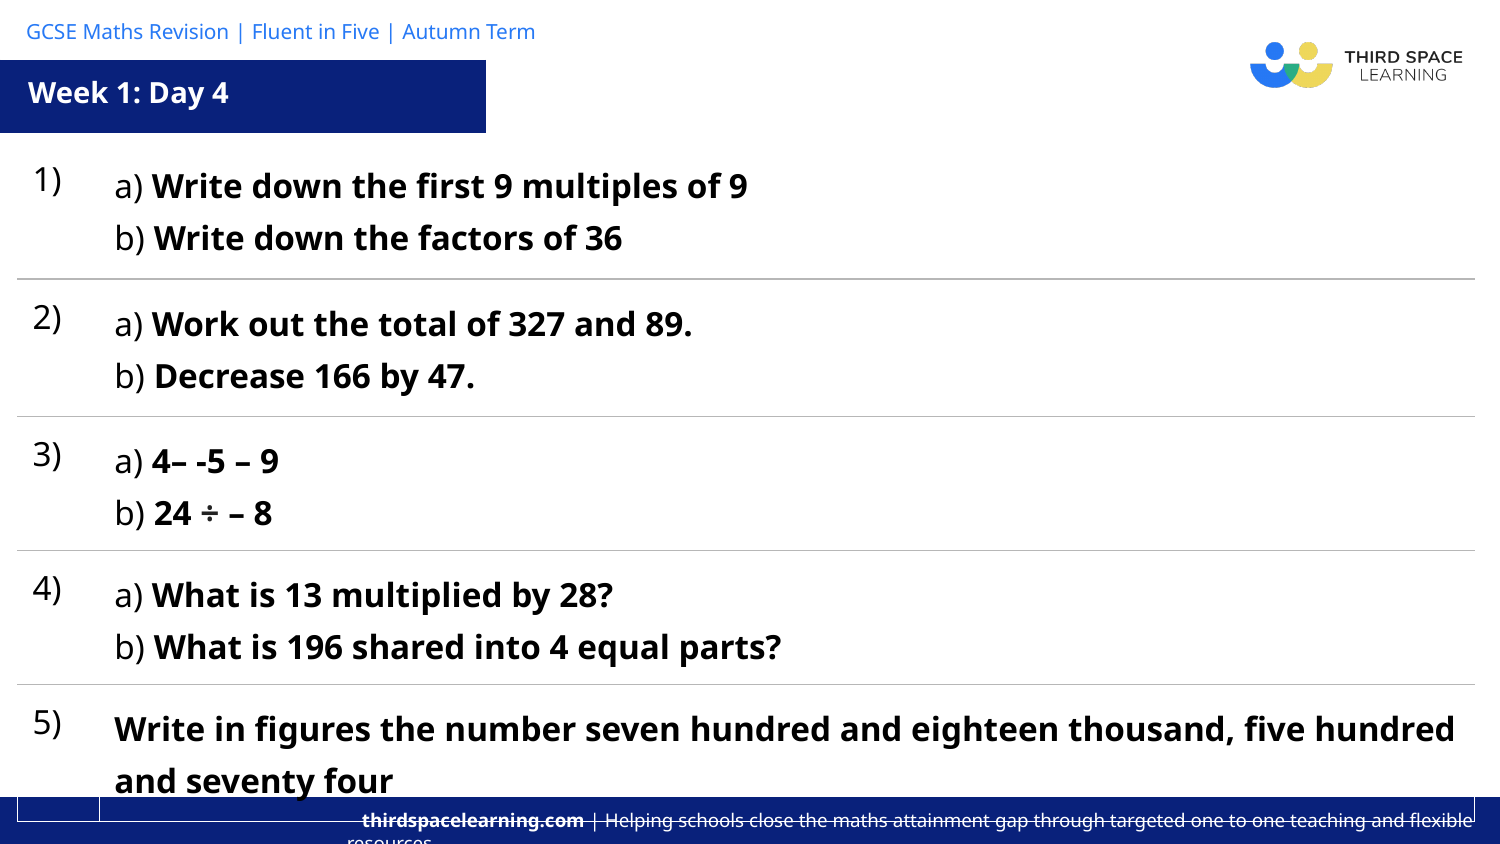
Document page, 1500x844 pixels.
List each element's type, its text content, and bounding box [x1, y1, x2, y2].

table_cell a) Work out the total of 327 and 89. b) Decrease 166 by 47. [100, 280, 1474, 416]
table_cell a) 4– -5 – 9 b) 24 ÷ – 8 [100, 417, 1474, 550]
text_box Week 1: Day 4 [13, 59, 383, 125]
table_cell Write in figures the number seven hundred and eighteen thousand, five hundred and seventy four [100, 685, 1474, 821]
table_cell 5) [18, 685, 99, 821]
picture [1250, 33, 1465, 99]
table_header 1) [18, 142, 99, 278]
table_cell a) What is 13 multiplied by 28? b) What is 196 shared into 4 equal parts? [100, 551, 1474, 684]
table_cell 4) [18, 551, 99, 684]
table_cell 2) [18, 280, 99, 416]
table_header a) Write down the first 9 multiples of 9 b) Write down the factors of 36 [100, 142, 1474, 278]
table_cell 3) [18, 417, 99, 550]
